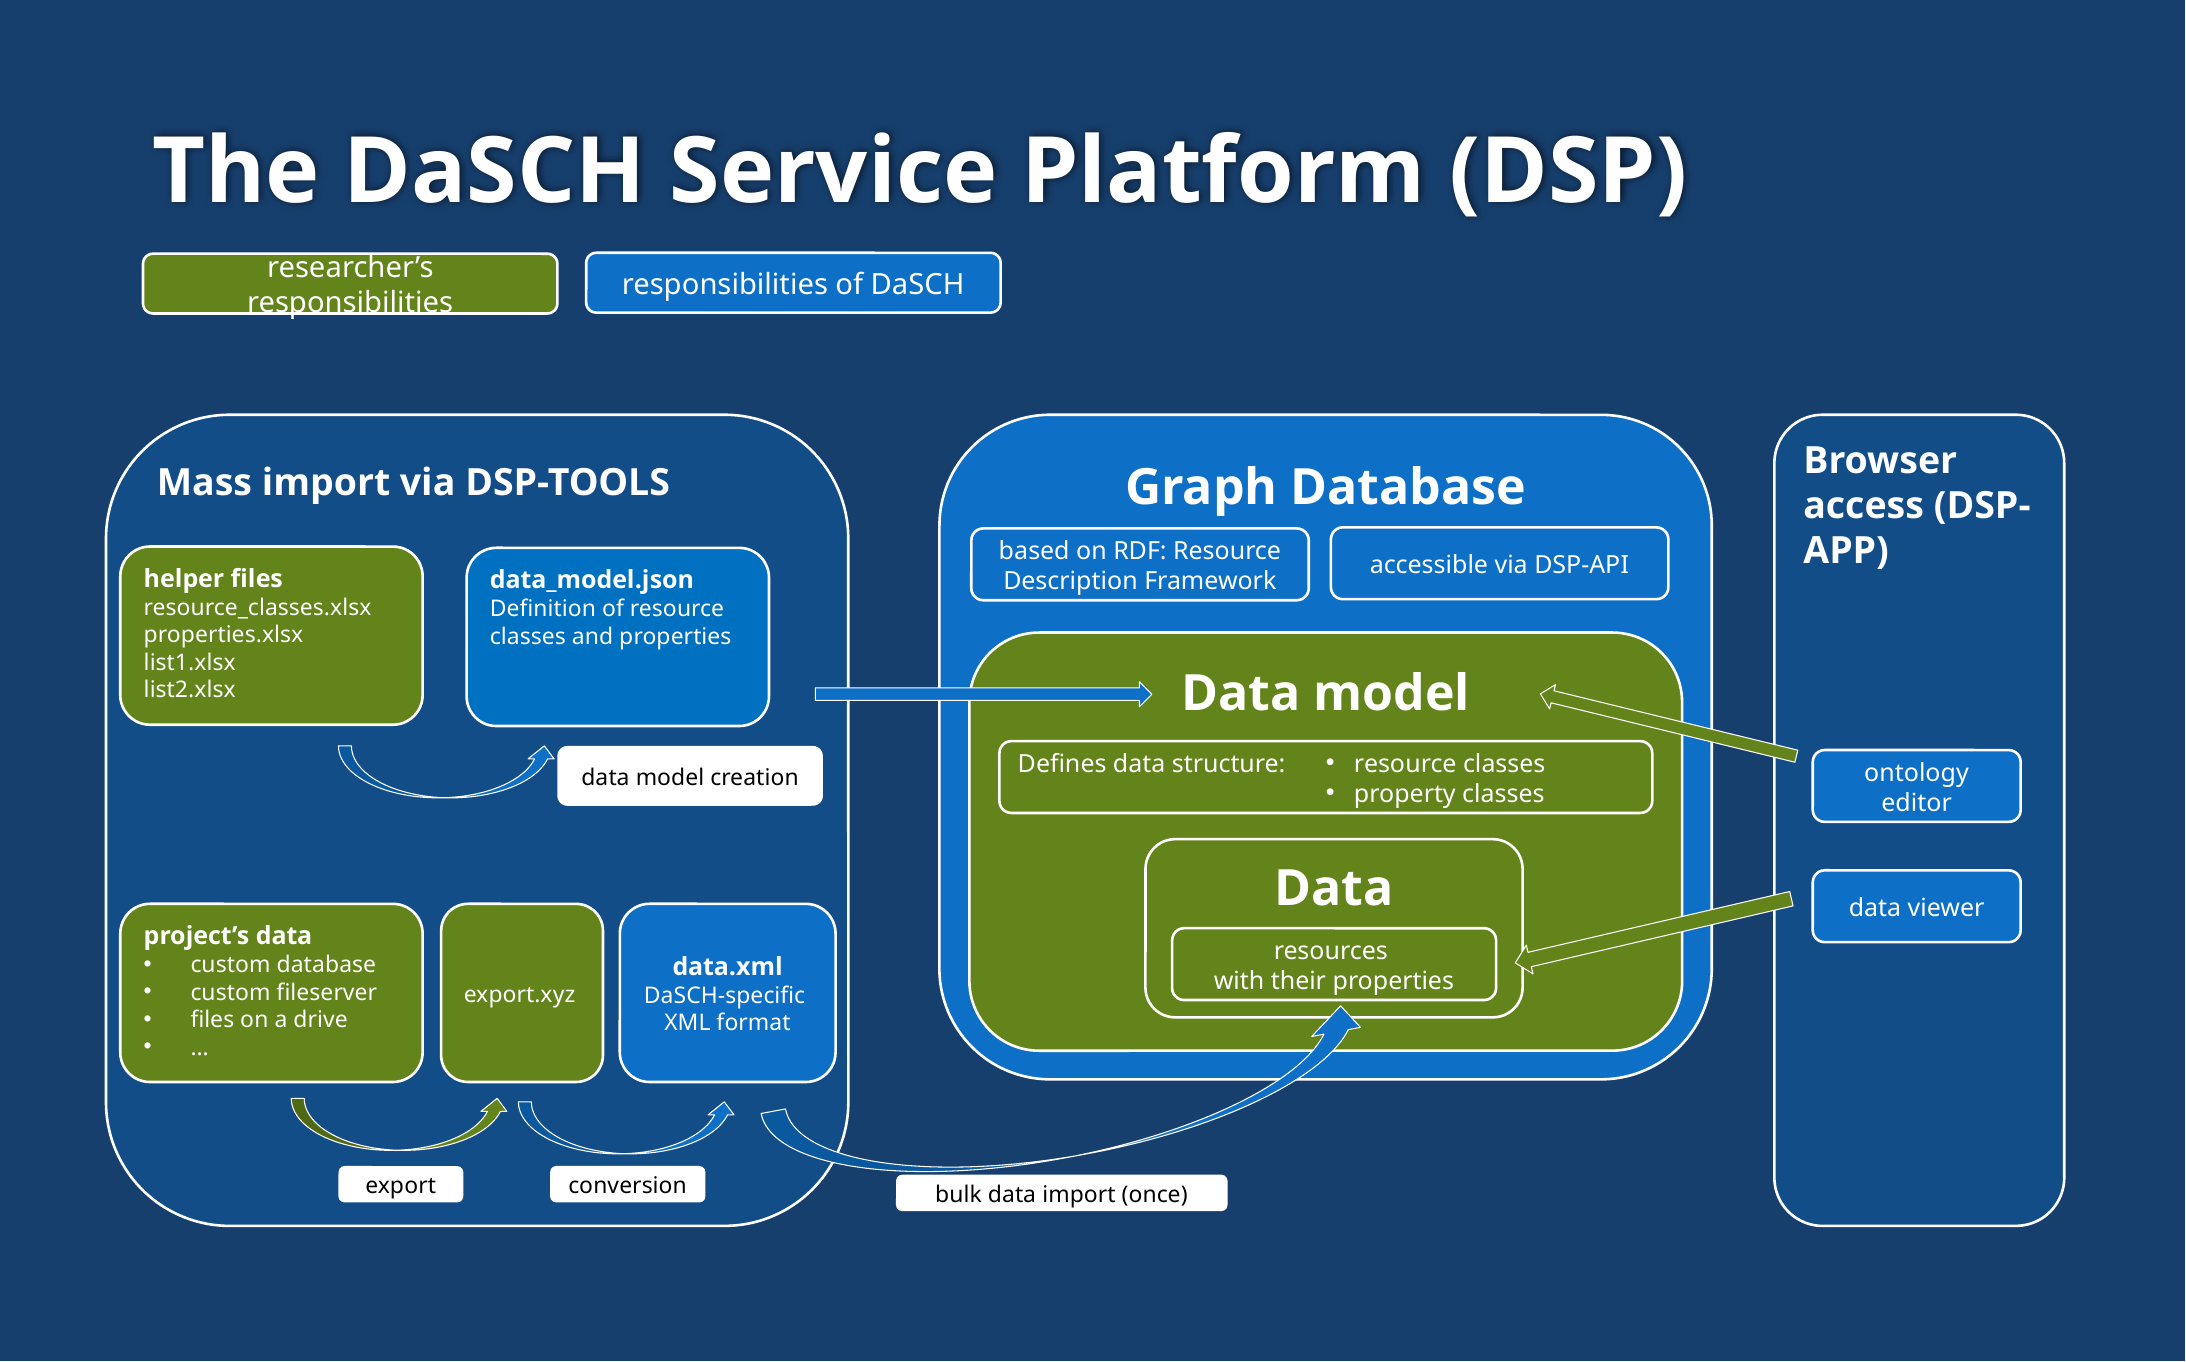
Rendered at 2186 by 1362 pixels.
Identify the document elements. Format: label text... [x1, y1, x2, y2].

text_box [824, 686, 939, 702]
text_box researcher’s responsibilities [141, 252, 559, 315]
text_box [1712, 893, 1774, 927]
text_box Mass import via DSP-TOOLS [104, 413, 850, 1163]
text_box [120, 546, 824, 807]
text_box responsibilities of DaSCH [584, 251, 1002, 314]
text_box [939, 414, 1712, 1080]
title The DaSCH Service Platform (DSP) [137, 84, 1784, 228]
text_box bulk data import (once) [894, 1173, 1229, 1213]
text_box [1712, 727, 1774, 759]
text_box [120, 903, 836, 1203]
text_box Mass import via DSP-TOOLS [155, 1203, 799, 1228]
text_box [1774, 414, 2065, 1227]
text_box [836, 1080, 1299, 1173]
